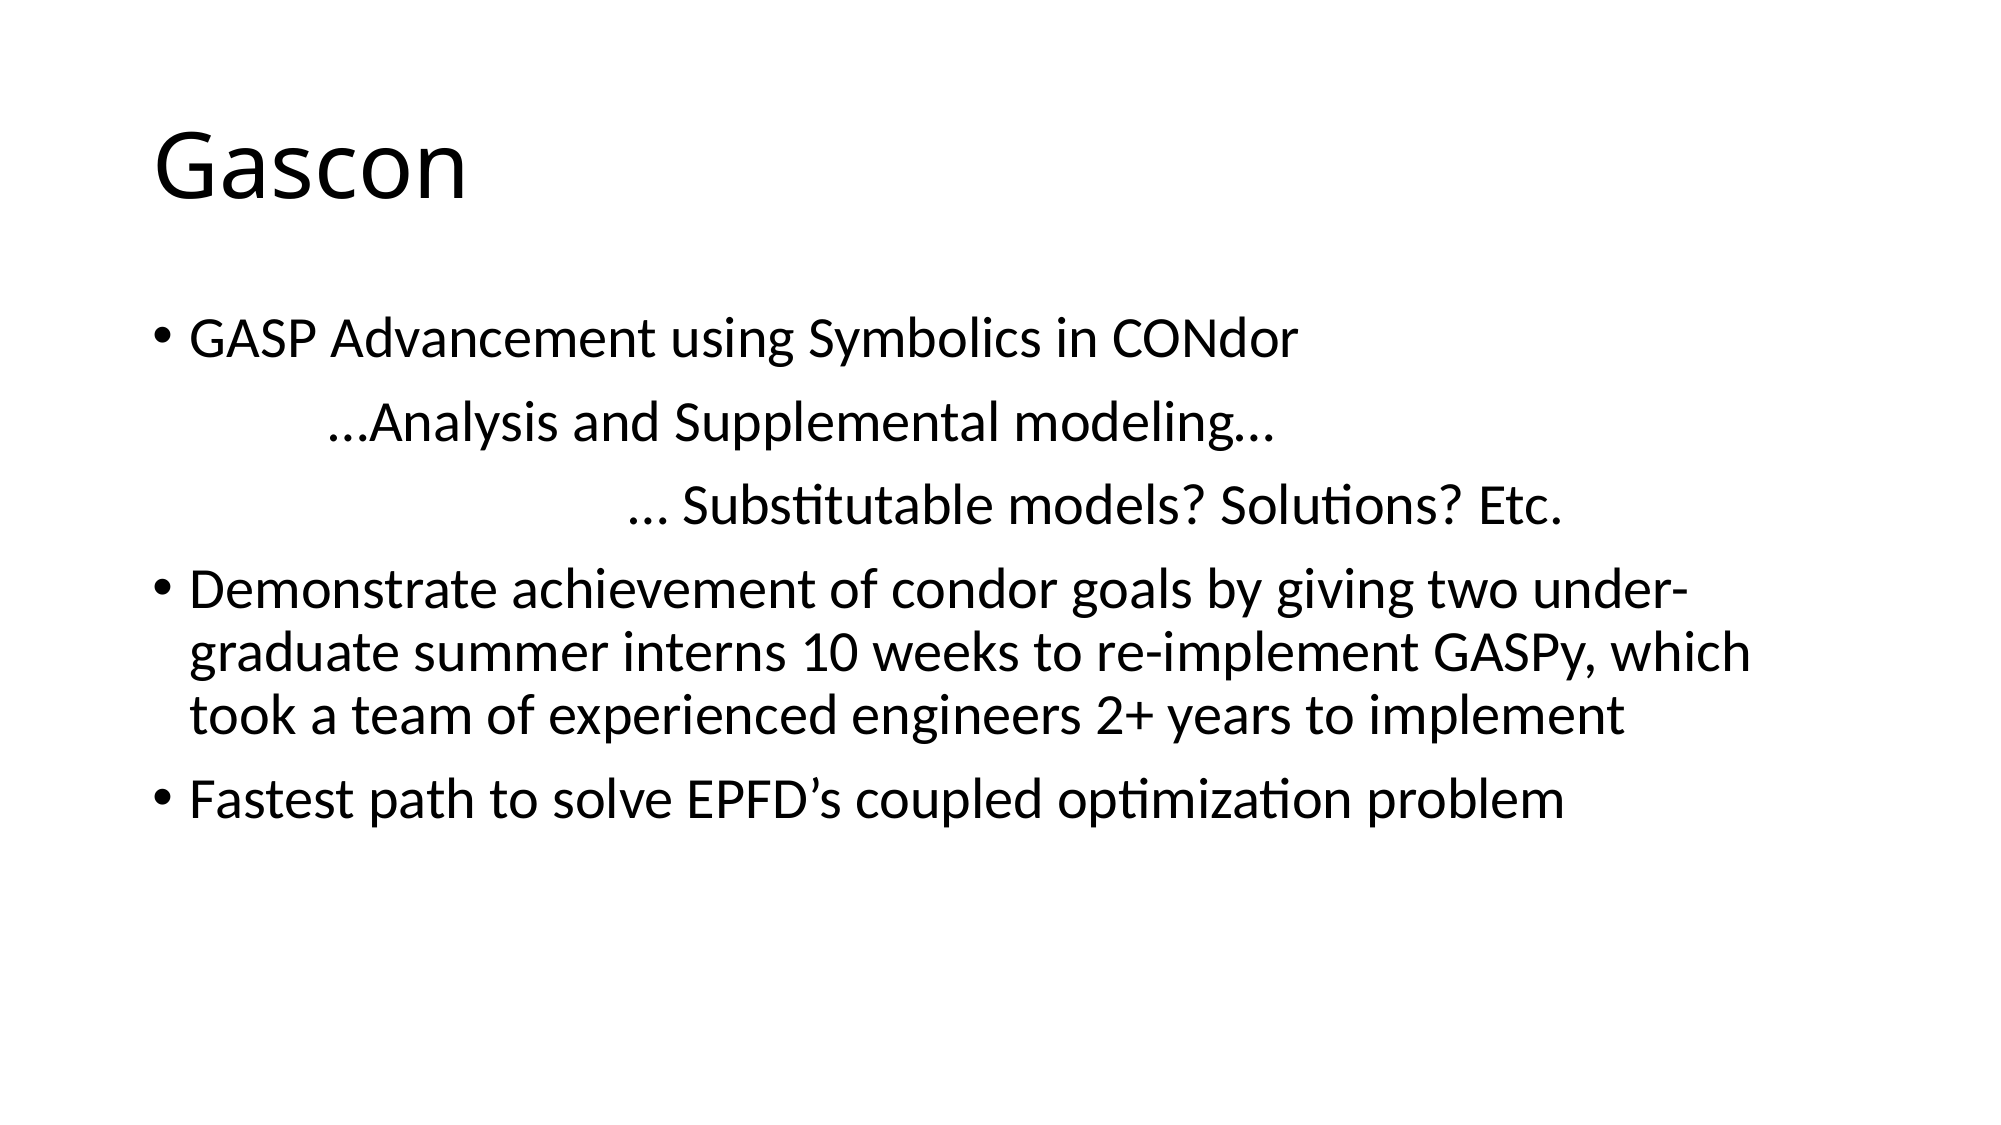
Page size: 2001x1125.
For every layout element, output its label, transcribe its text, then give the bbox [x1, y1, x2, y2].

title Gascon [137, 59, 1863, 278]
list GASP Advancement using Symbolics in CONdor …Analysis and Supplemental modeling… … Substitutable models? Solutions? Etc. Demonstrate achievement of condor goals by giving two under-graduate summer interns 10 weeks to re-implement GASPy, which took a team of experienced engineers 2+ years to implement Fastest path to solve EPFD’s coupled optimization problem [137, 299, 1863, 1014]
